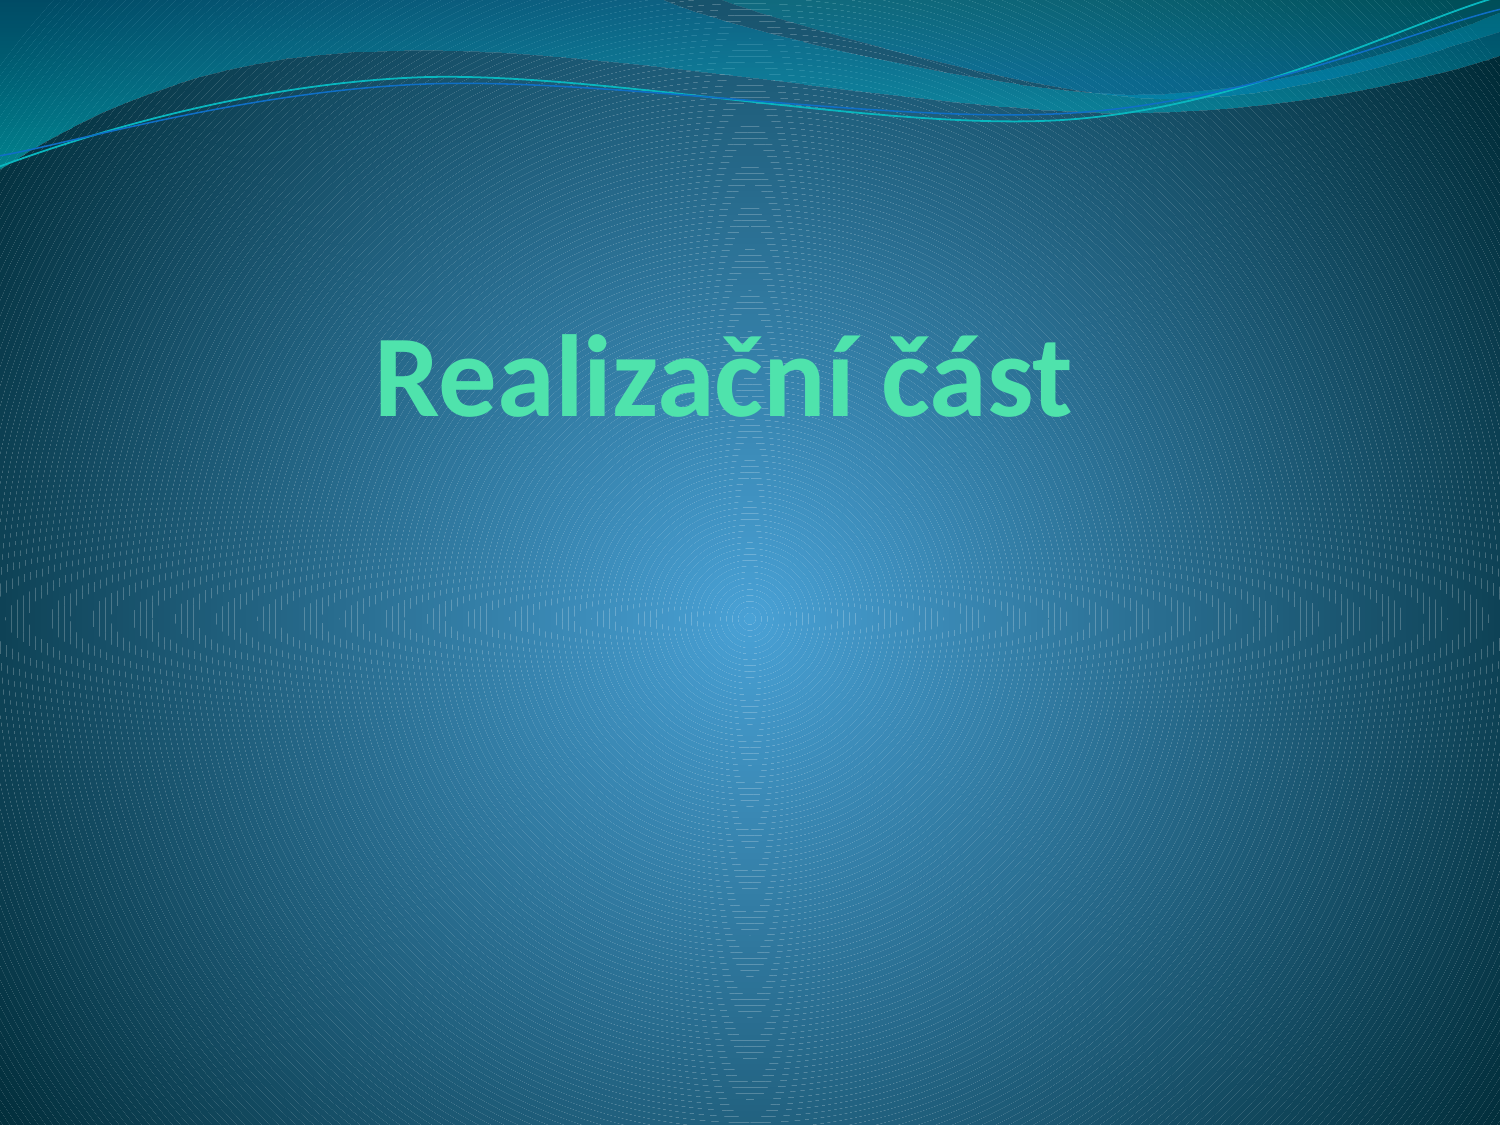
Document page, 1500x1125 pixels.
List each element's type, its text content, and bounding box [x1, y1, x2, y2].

title Realizační část [86, 216, 1362, 440]
